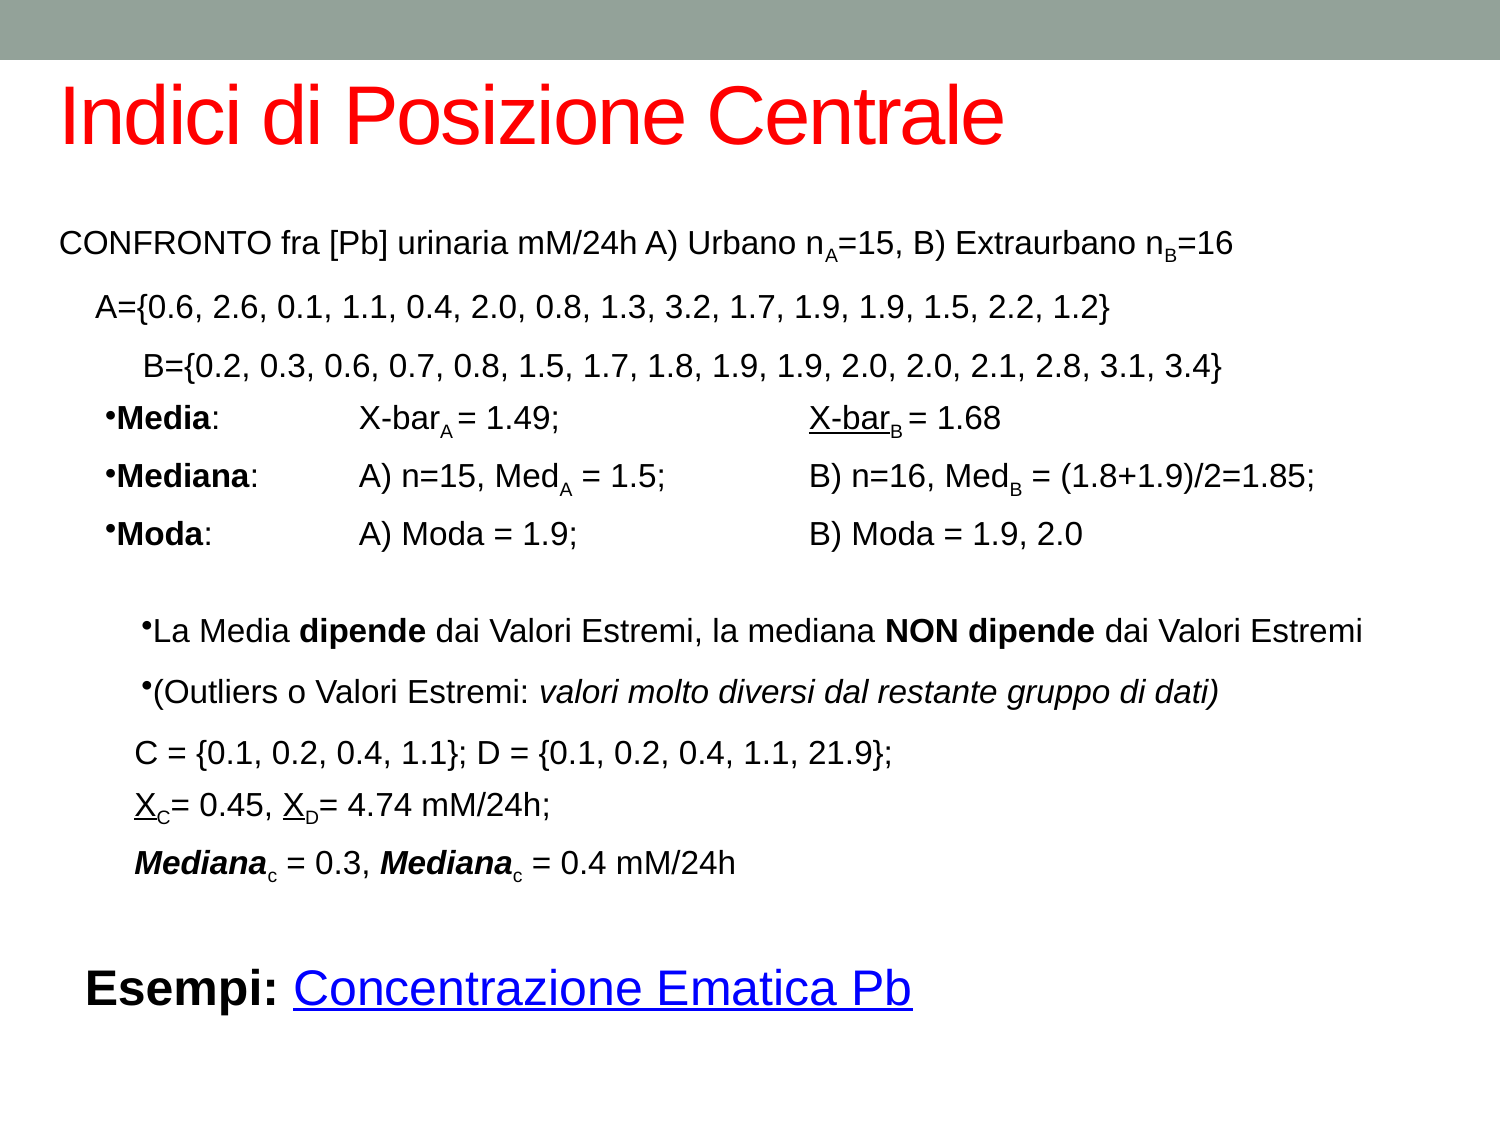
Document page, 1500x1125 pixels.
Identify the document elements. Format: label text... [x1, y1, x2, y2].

text_box La Media dipende dai Valori Estremi, la mediana NON dipende dai Valori Estremi (Outliers o Valori Estremi: valori molto diversi dal restante gruppo di dati) C = {0.1, 0.2, 0.4, 1.1}; D = {0.1, 0.2, 0.4, 1.1, 21.9}; XC= 0.45, XD= 4.74 mM/24h; Medianac = 0.3, Medianac = 0.4 mM/24h [43, 601, 1412, 912]
text_box Esempi: Concentrazione Ematica Pb [69, 948, 1318, 1023]
title Indici di Posizione Centrale [43, 30, 1474, 193]
text_box CONFRONTO fra [Pb] urinaria mM/24h A) Urbano nA=15, B) Extraurbano nB=16 A={0.6, 2.6, 0.1, 1.1, 0.4, 2.0, 0.8, 1.3, 3.2, 1.7, 1.9, 1.9, 1.5, 2.2, 1.2} B={0.2, 0.3, 0.6, 0.7, 0.8, 1.5, 1.7, 1.8, 1.9, 1.9, 2.0, 2.0, 2.1, 2.8, 3.1, 3.4} Media: X-barA = 1.49; X-barB = 1.68 Mediana: A) n=15, MedA = 1.5; B) n=16, MedB = (1.8+1.9)/2=1.85; Moda: A) Moda = 1.9; B) Moda = 1.9, 2.0 [29, 213, 1392, 551]
